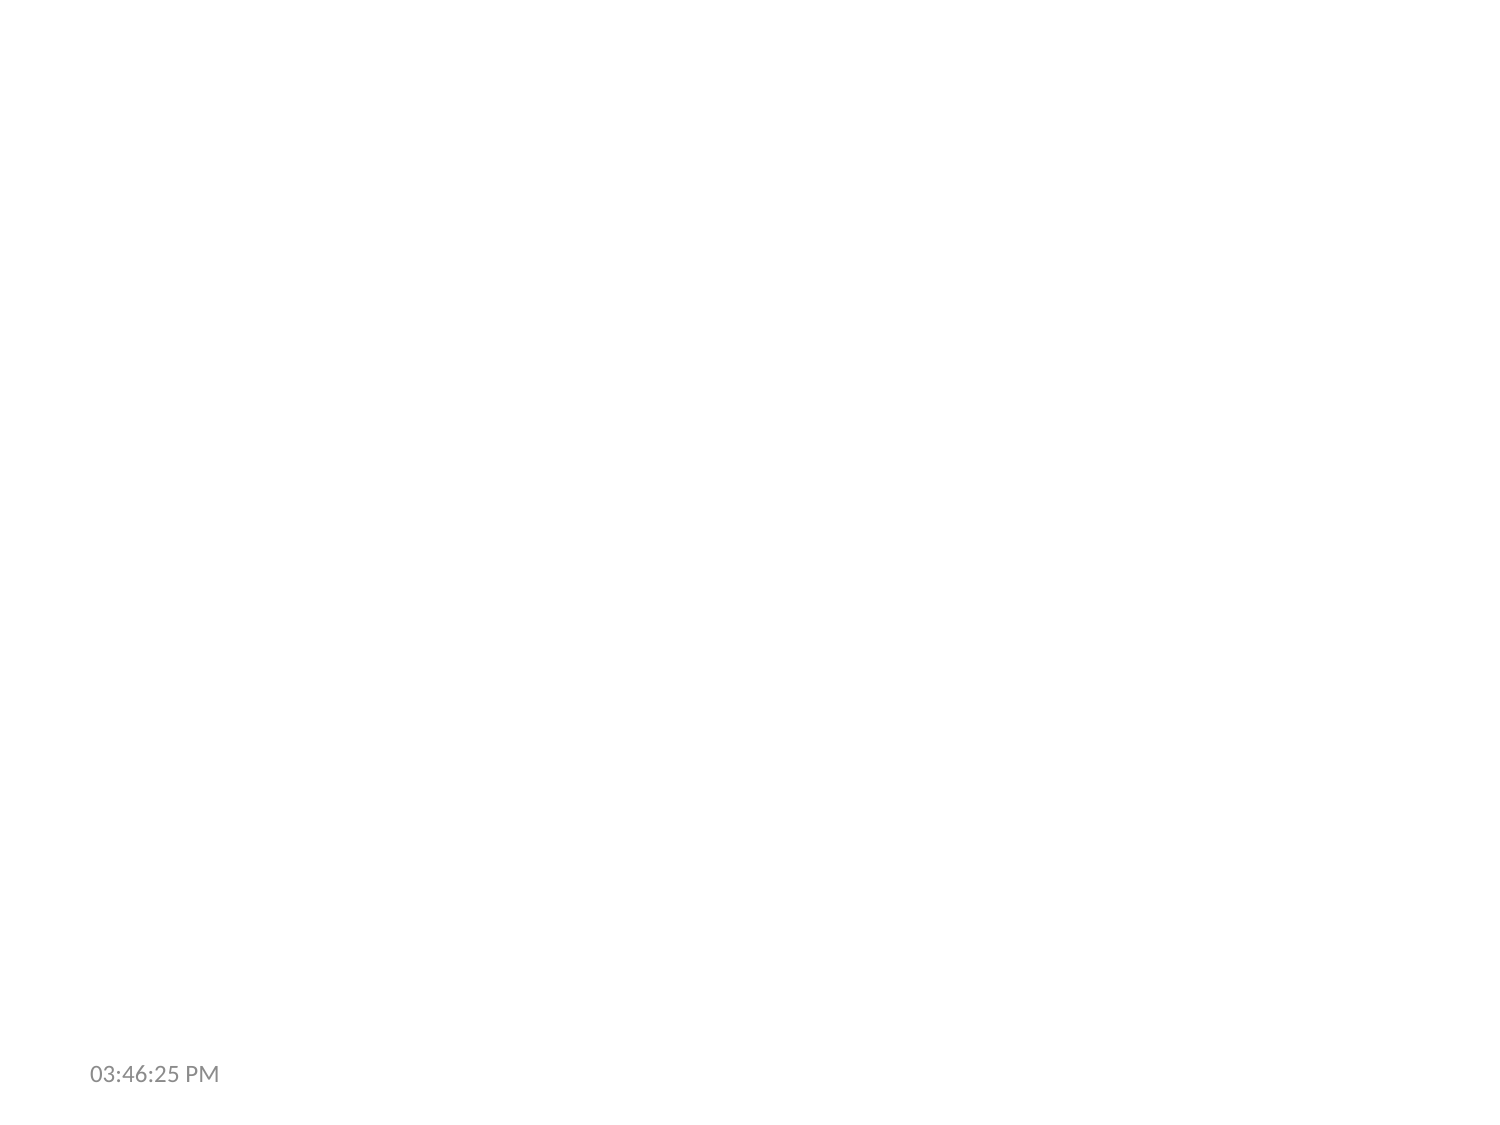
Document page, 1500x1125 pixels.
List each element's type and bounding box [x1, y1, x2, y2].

slide_number [75, 1042, 425, 1103]
